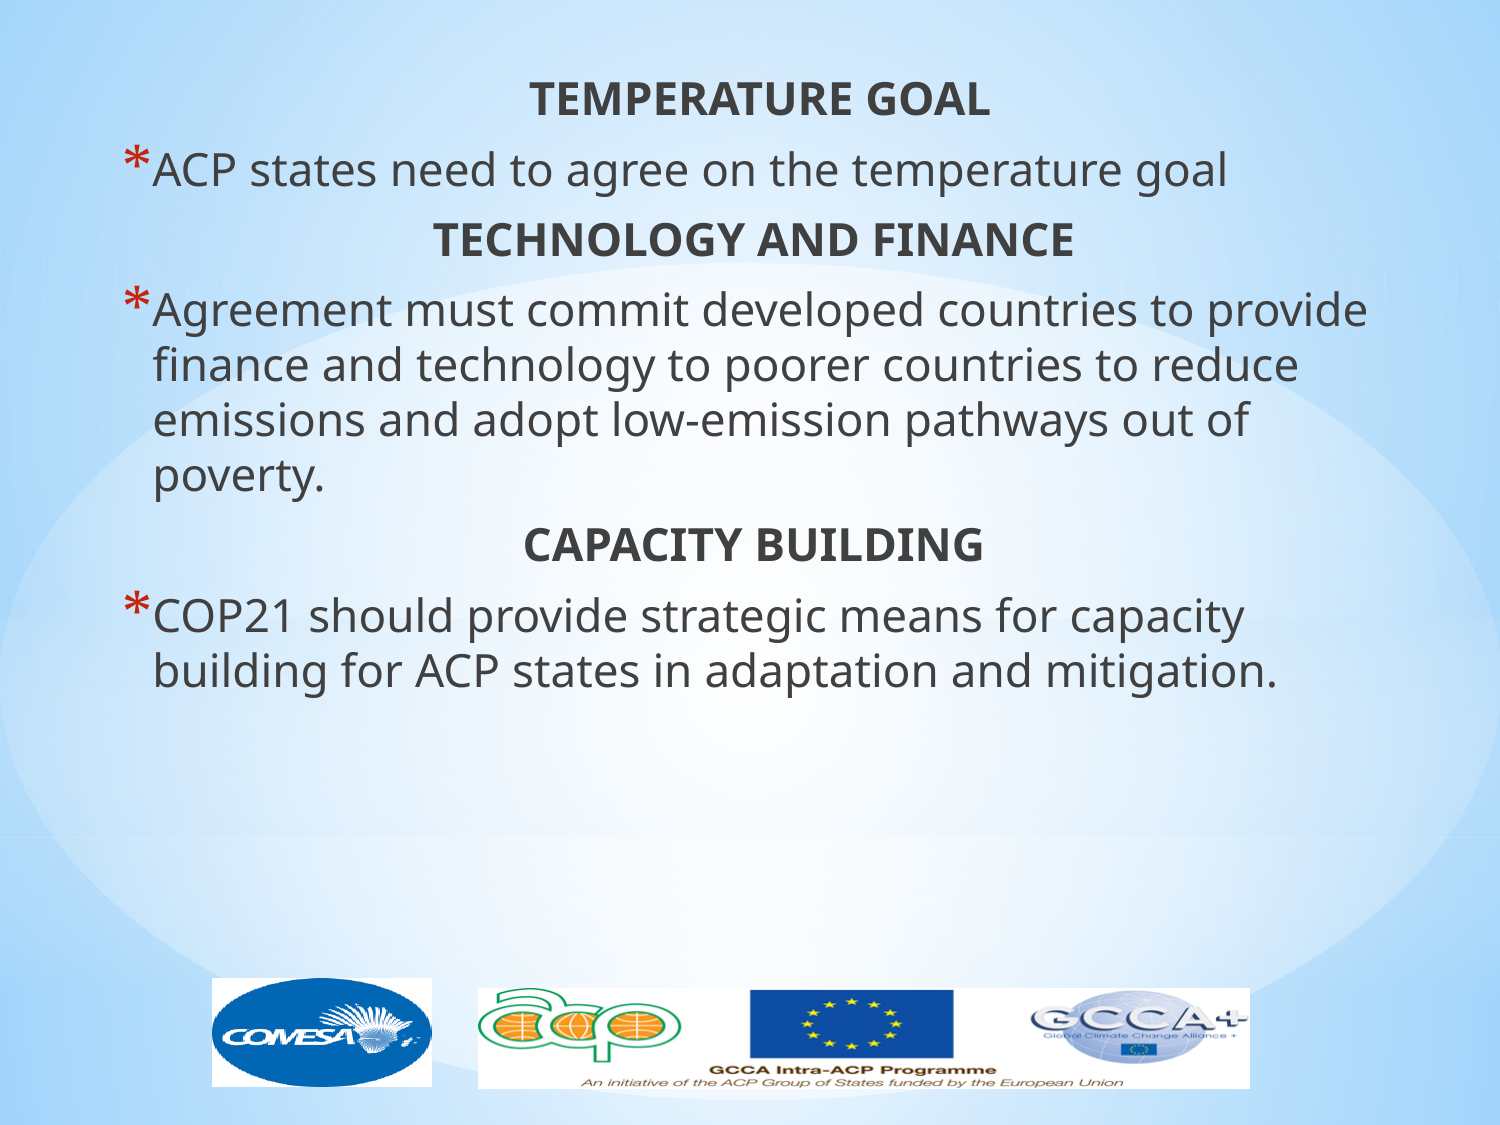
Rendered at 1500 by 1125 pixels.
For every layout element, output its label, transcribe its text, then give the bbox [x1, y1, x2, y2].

picture [478, 988, 1250, 1090]
picture [212, 977, 432, 1088]
list TEMPERATURE GOAL ACP states need to agree on the temperature goal TECHNOLOGY AND FINANCE Agreement must commit developed countries to provide finance and technology to poorer countries to reduce emissions and adopt low-emission pathways out of poverty. CAPACITY BUILDING COP21 should provide strategic means for capacity building for ACP states in adaptation and mitigation. [99, 62, 1413, 1038]
